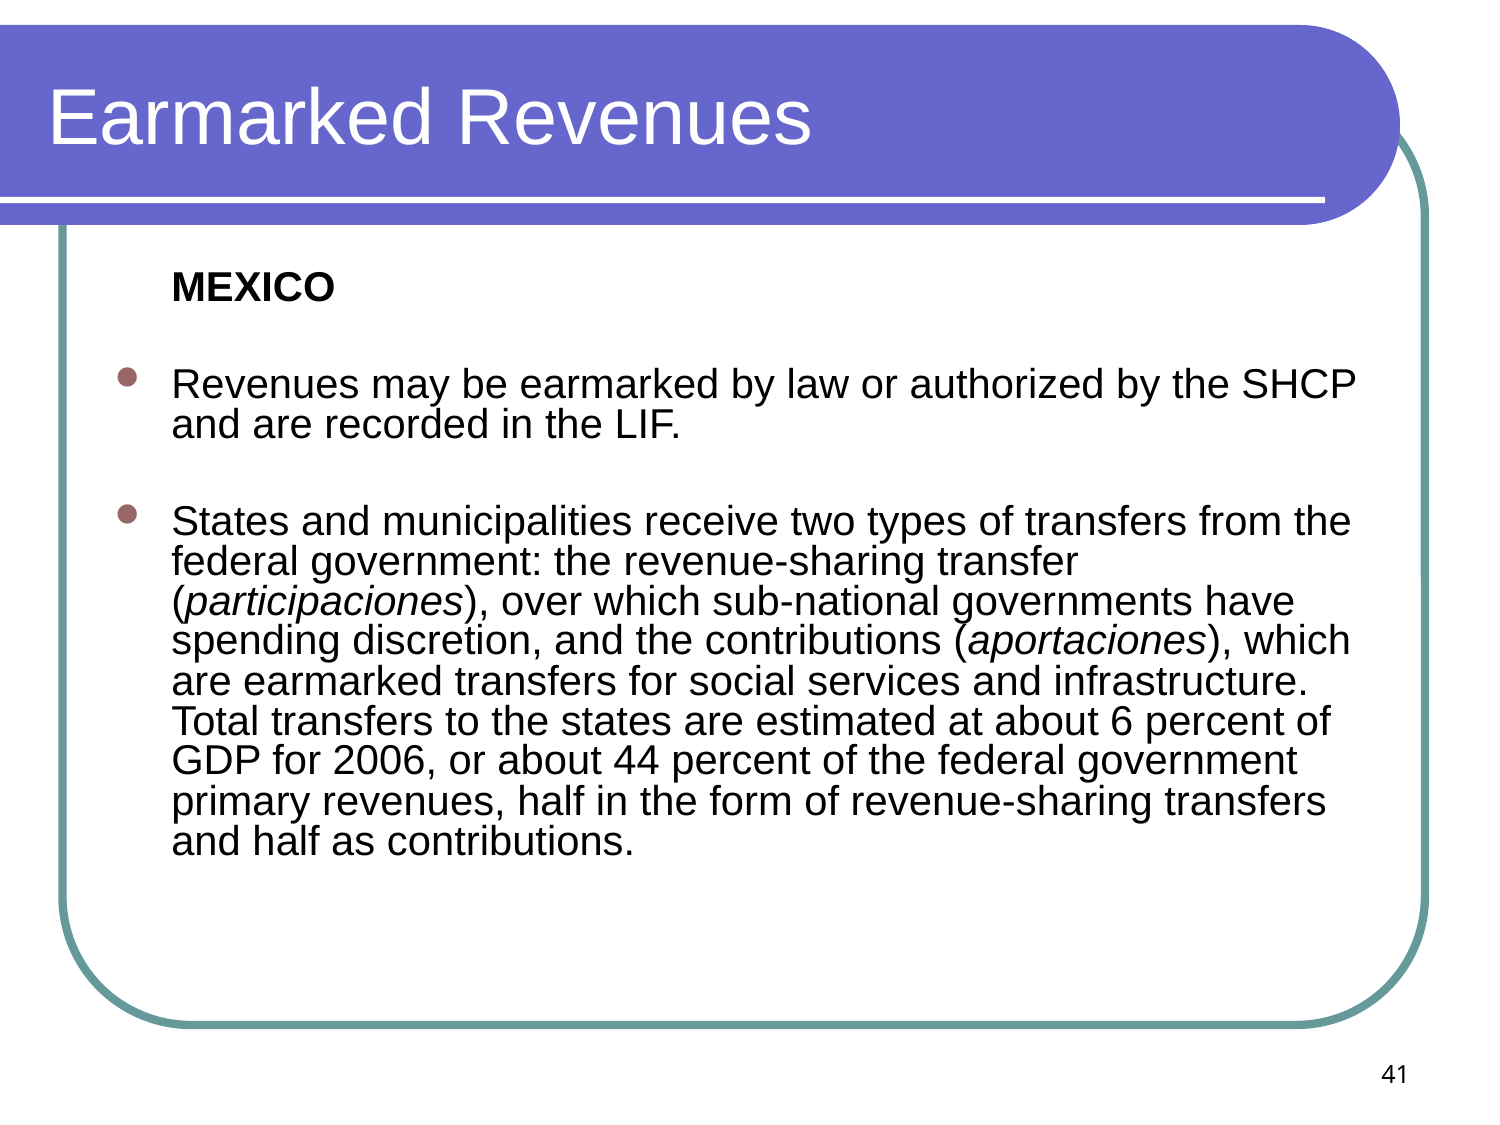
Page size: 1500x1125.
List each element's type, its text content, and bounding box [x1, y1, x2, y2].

list MEXICO Revenues may be earmarked by law or authorized by the SHCP and are recorded in the LIF. States and municipalities receive two types of transfers from the federal government: the revenue-sharing transfer (participaciones), over which sub-national governments have spending discretion, and the contributions (aportaciones), which are earmarked transfers for social services and infrastructure. Total transfers to the states are estimated at about 6 percent of GDP for 2006, or about 44 percent of the federal government primary revenues, half in the form of revenue-sharing transfers and half as contributions. [99, 262, 1401, 988]
slide_number 41 [1074, 1024, 1426, 1101]
title Earmarked Revenues [31, 37, 1348, 188]
